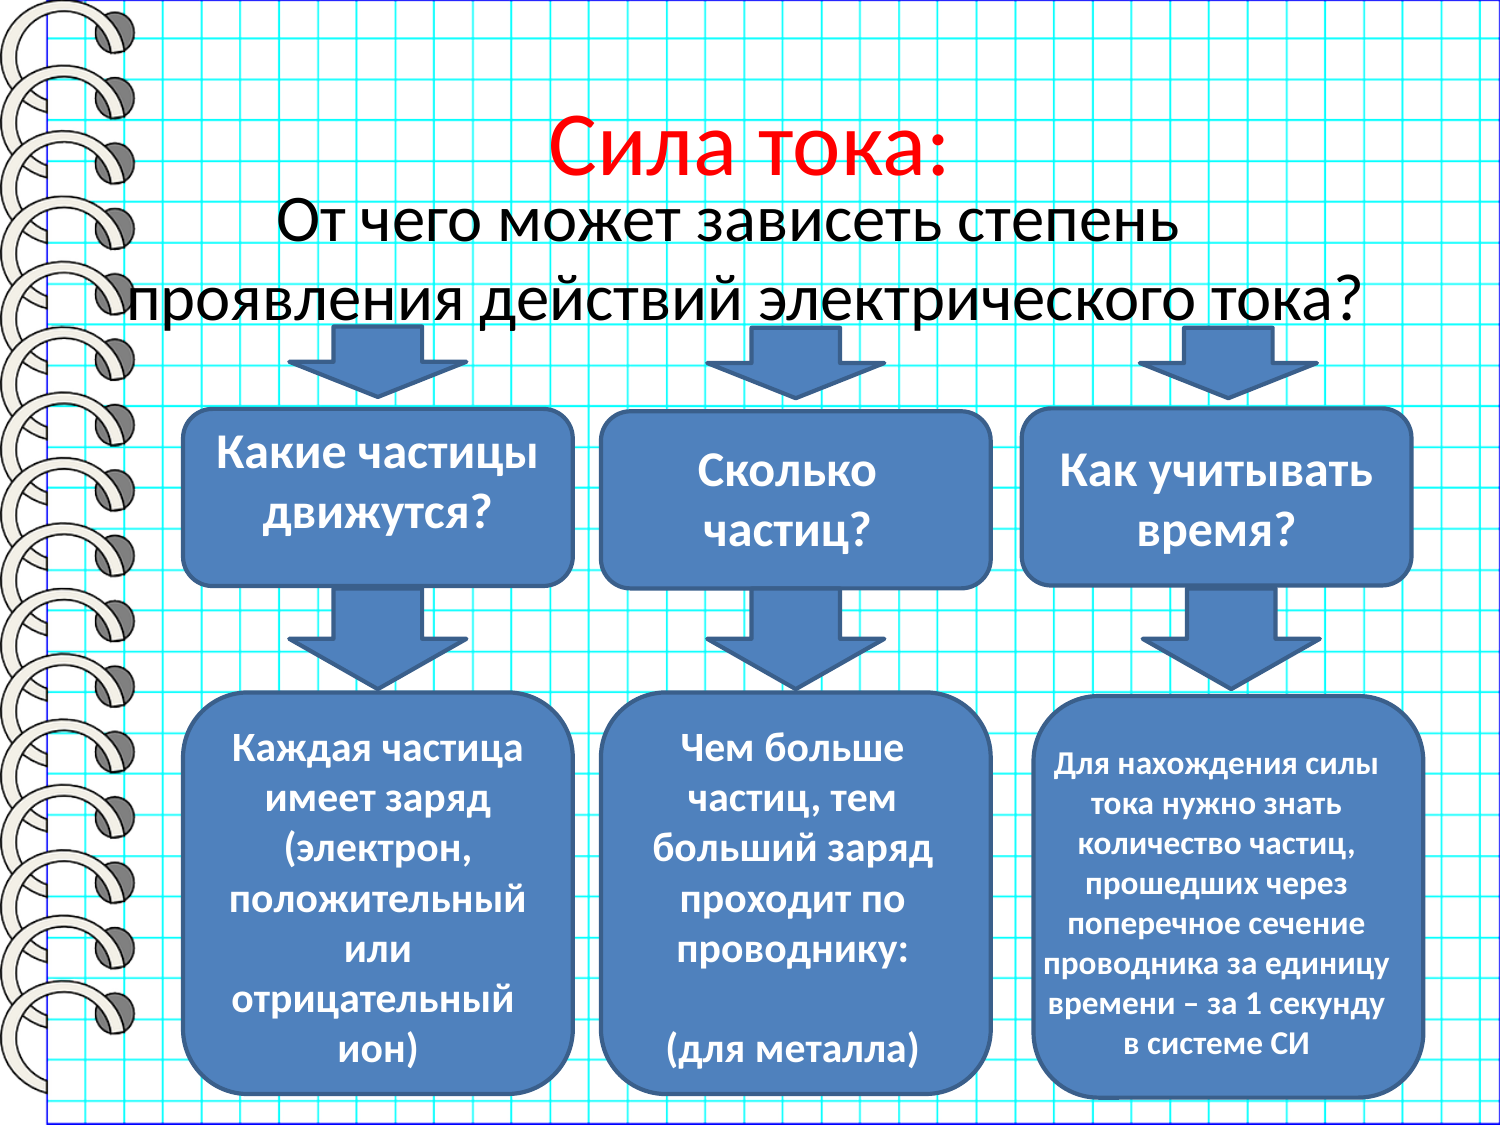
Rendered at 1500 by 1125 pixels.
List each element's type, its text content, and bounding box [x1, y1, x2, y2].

text_box [196, 406, 559, 411]
text_box [180, 427, 575, 589]
text_box [1140, 586, 1322, 691]
text_box Каждая частица имеет заряд (электрон, положительный или отрицательный ион) [183, 712, 573, 1078]
text_box [1019, 406, 1414, 588]
text_box [598, 690, 993, 1097]
text_box Какие частицы движутся? [183, 411, 573, 546]
text_box [287, 586, 469, 691]
text_box Сколько частиц? [600, 428, 975, 564]
picture [0, 0, 1500, 1125]
text_box [1037, 693, 1426, 1100]
text_box [705, 586, 887, 691]
text_box [287, 324, 469, 399]
list От чего может зависеть степень проявления действий электрического тока? [111, 166, 1413, 964]
title Сила тока: [75, 45, 1425, 233]
text_box [198, 690, 558, 712]
text_box [598, 409, 993, 591]
text_box [705, 325, 887, 401]
text_box Для нахождения силы тока нужно знать количество частиц, прошедших через поперечное сечение проводника за единицу времени – за 1 секунду в системе СИ [1021, 734, 1412, 1069]
text_box [202, 1078, 554, 1097]
text_box Как учитывать время? [1021, 428, 1412, 564]
text_box [1137, 325, 1319, 401]
